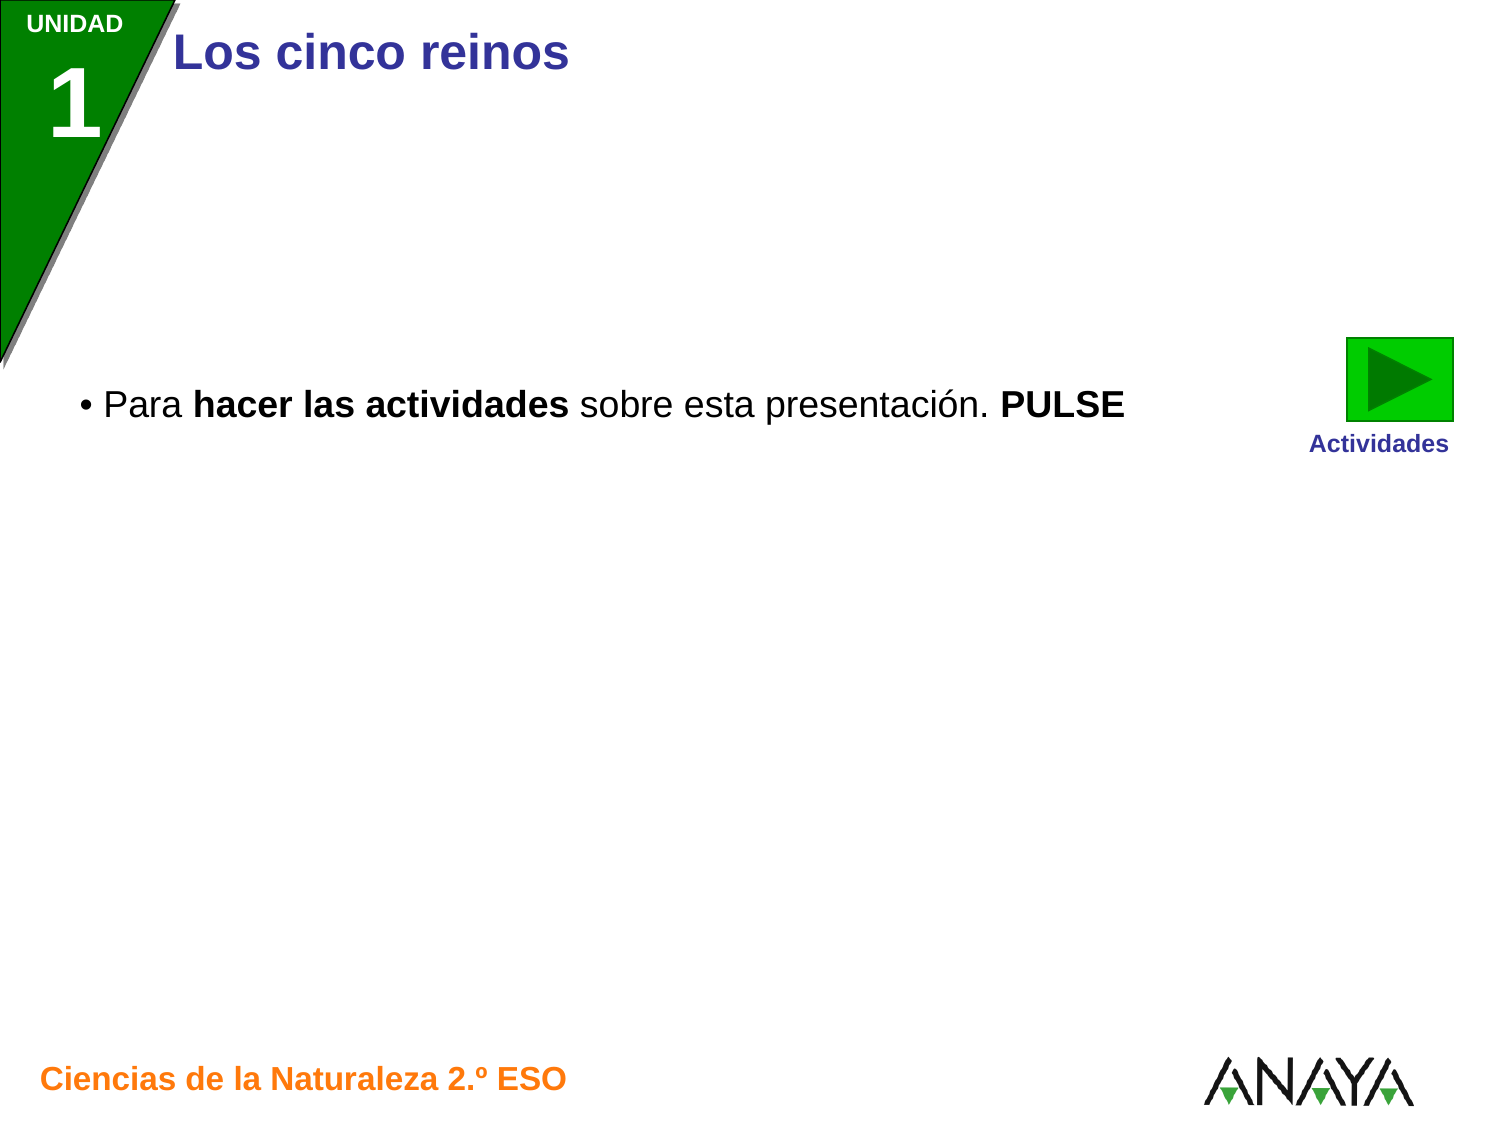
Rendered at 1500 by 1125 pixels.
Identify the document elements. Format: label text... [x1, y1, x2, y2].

text_box • Para hacer las actividades sobre esta presentación. PULSE [64, 372, 1288, 433]
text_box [1293, 337, 1500, 466]
picture [1175, 1029, 1457, 1125]
